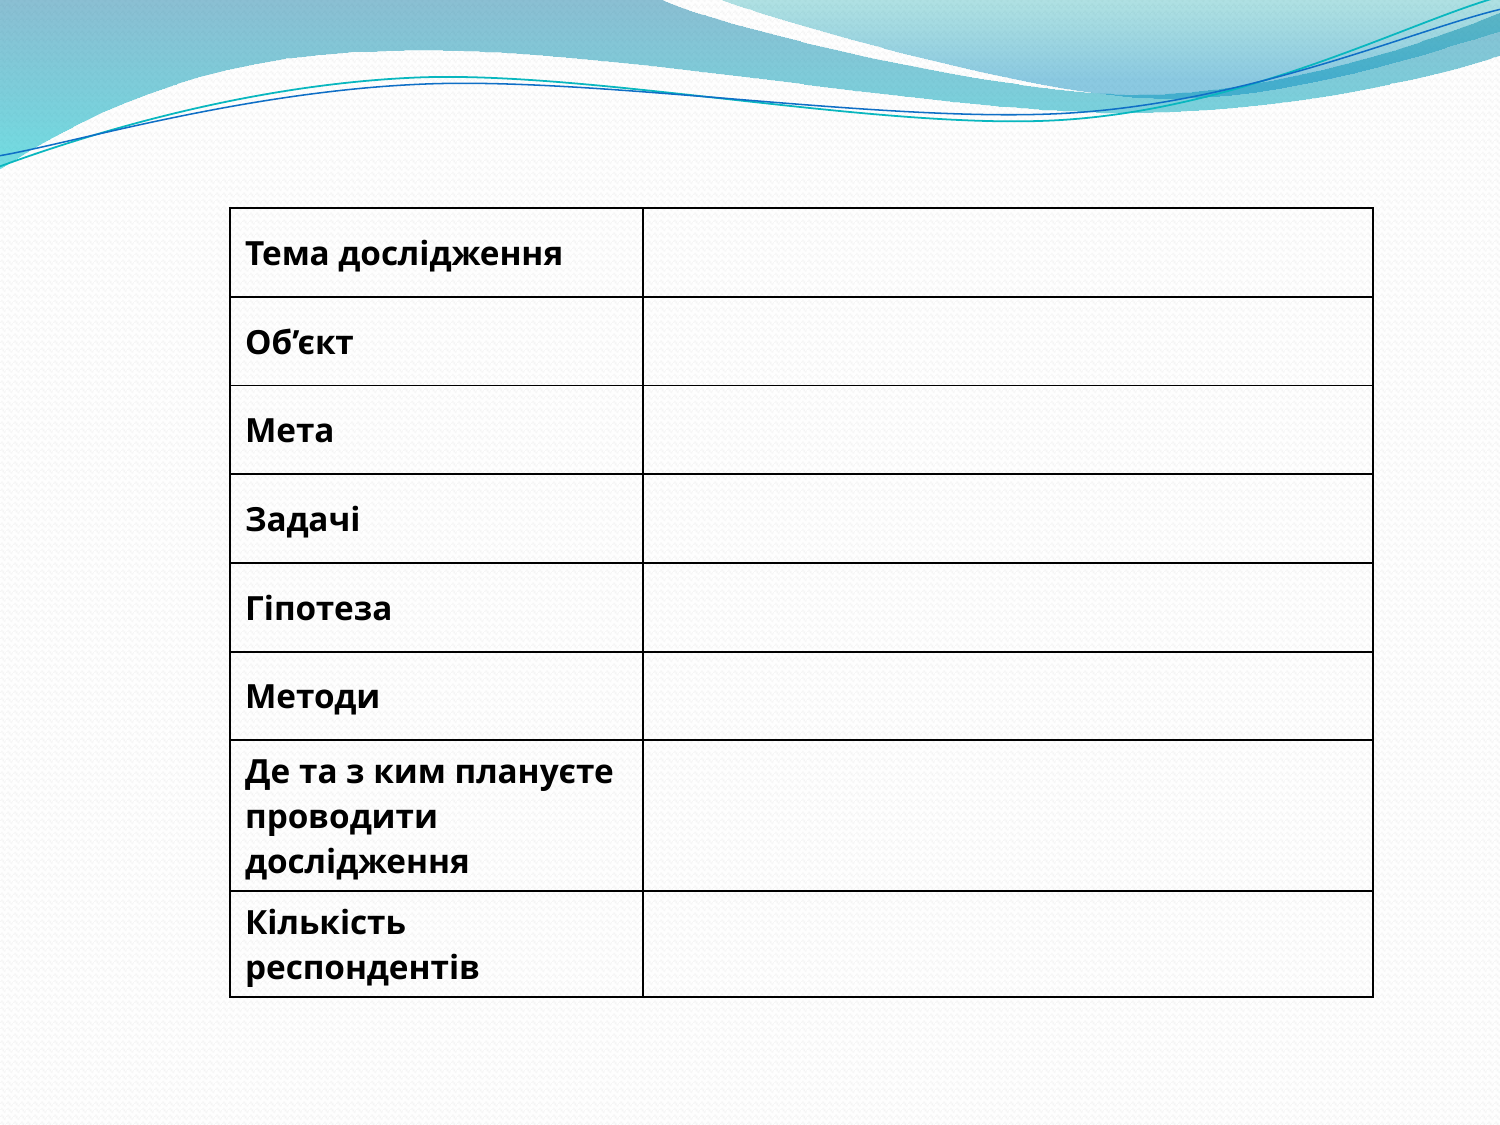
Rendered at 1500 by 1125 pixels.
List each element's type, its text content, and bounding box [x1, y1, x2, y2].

table_cell Методи [231, 653, 642, 739]
table_cell Де та з ким плануєте проводити дослідження [231, 741, 642, 890]
table_cell [644, 741, 1372, 890]
table_cell Об’єкт [231, 298, 642, 385]
table_cell [644, 475, 1372, 562]
table_cell Мета [231, 386, 642, 473]
table_cell [644, 653, 1372, 739]
table_header Тема дослідження [231, 209, 642, 296]
table_cell Гіпотеза [231, 564, 642, 651]
table_cell [644, 892, 1372, 996]
table_cell Кількість респондентів [231, 892, 642, 996]
table_header [644, 209, 1372, 296]
table_cell [644, 564, 1372, 651]
table_cell [644, 386, 1372, 473]
table_cell [644, 298, 1372, 385]
table_cell Задачі [231, 475, 642, 562]
